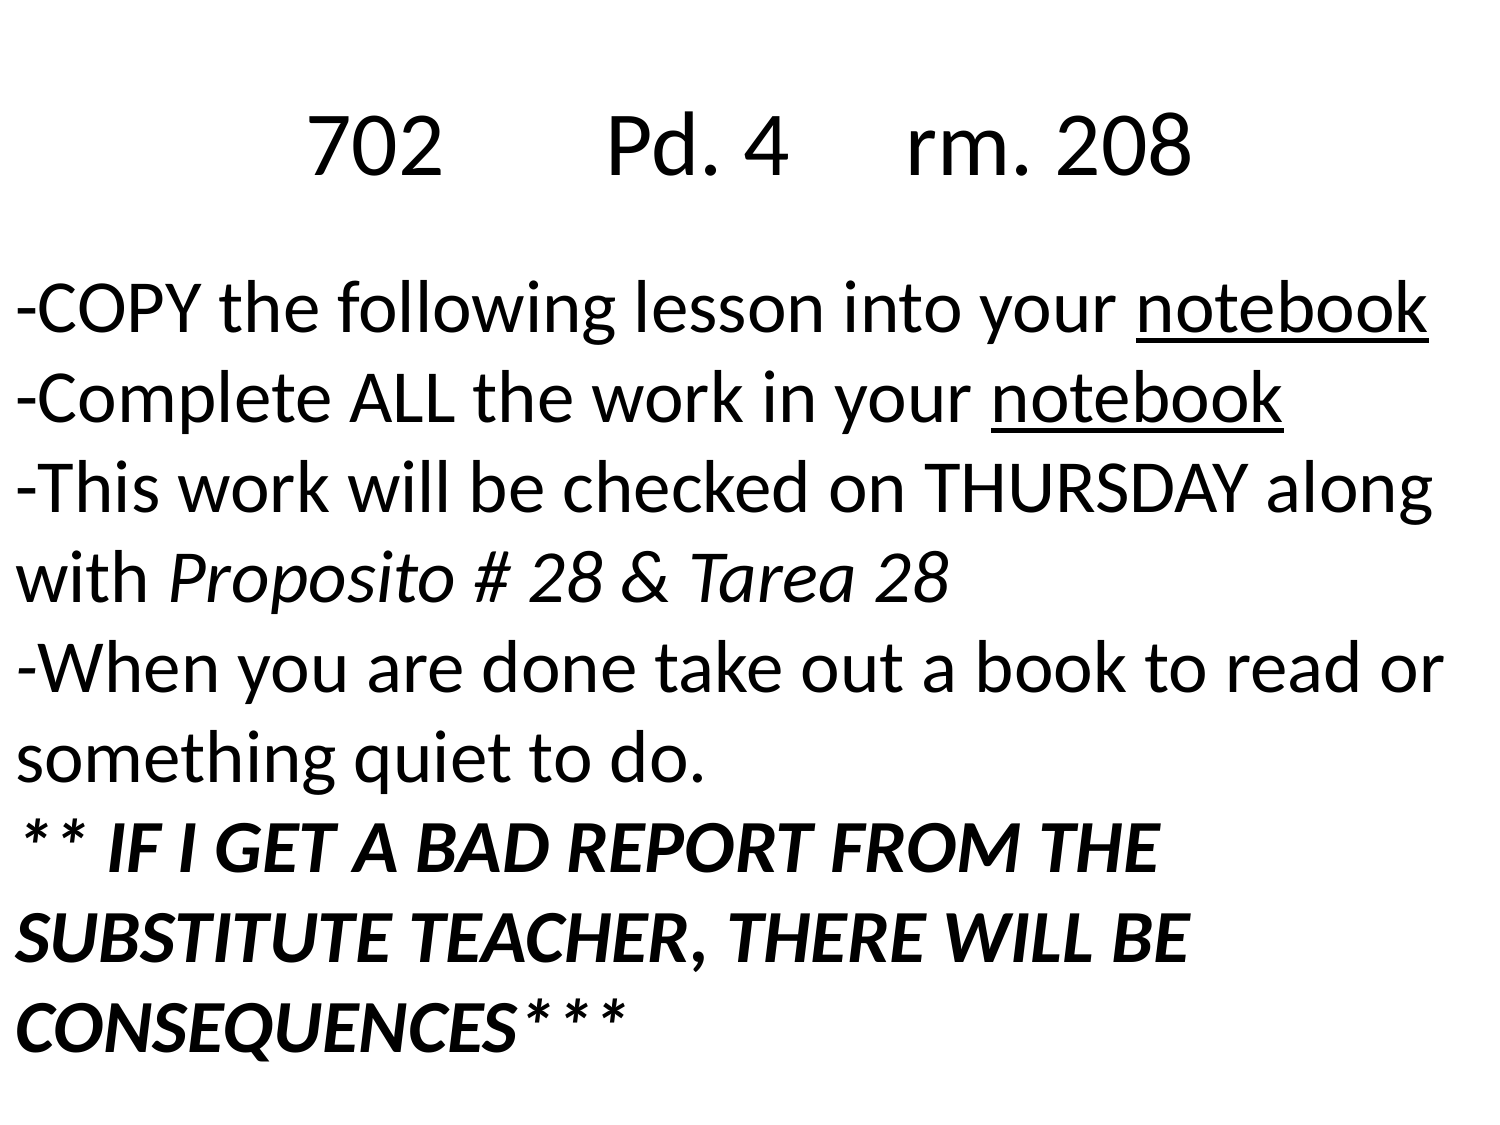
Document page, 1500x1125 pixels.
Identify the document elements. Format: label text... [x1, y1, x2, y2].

text_box 702 Pd. 4 rm. 208 [74, 45, 1425, 233]
title -COPY the following lesson into your notebook -Complete ALL the work in your notebook -This work will be checked on THURSDAY along with Proposito # 28 & Tarea 28 -When you are done take out a book to read or something quiet to do. ** IF I GET A BAD REPORT FROM THE SUBSTITUTE TEACHER, THERE WILL BE CONSEQUENCES*** [0, 249, 1500, 1075]
